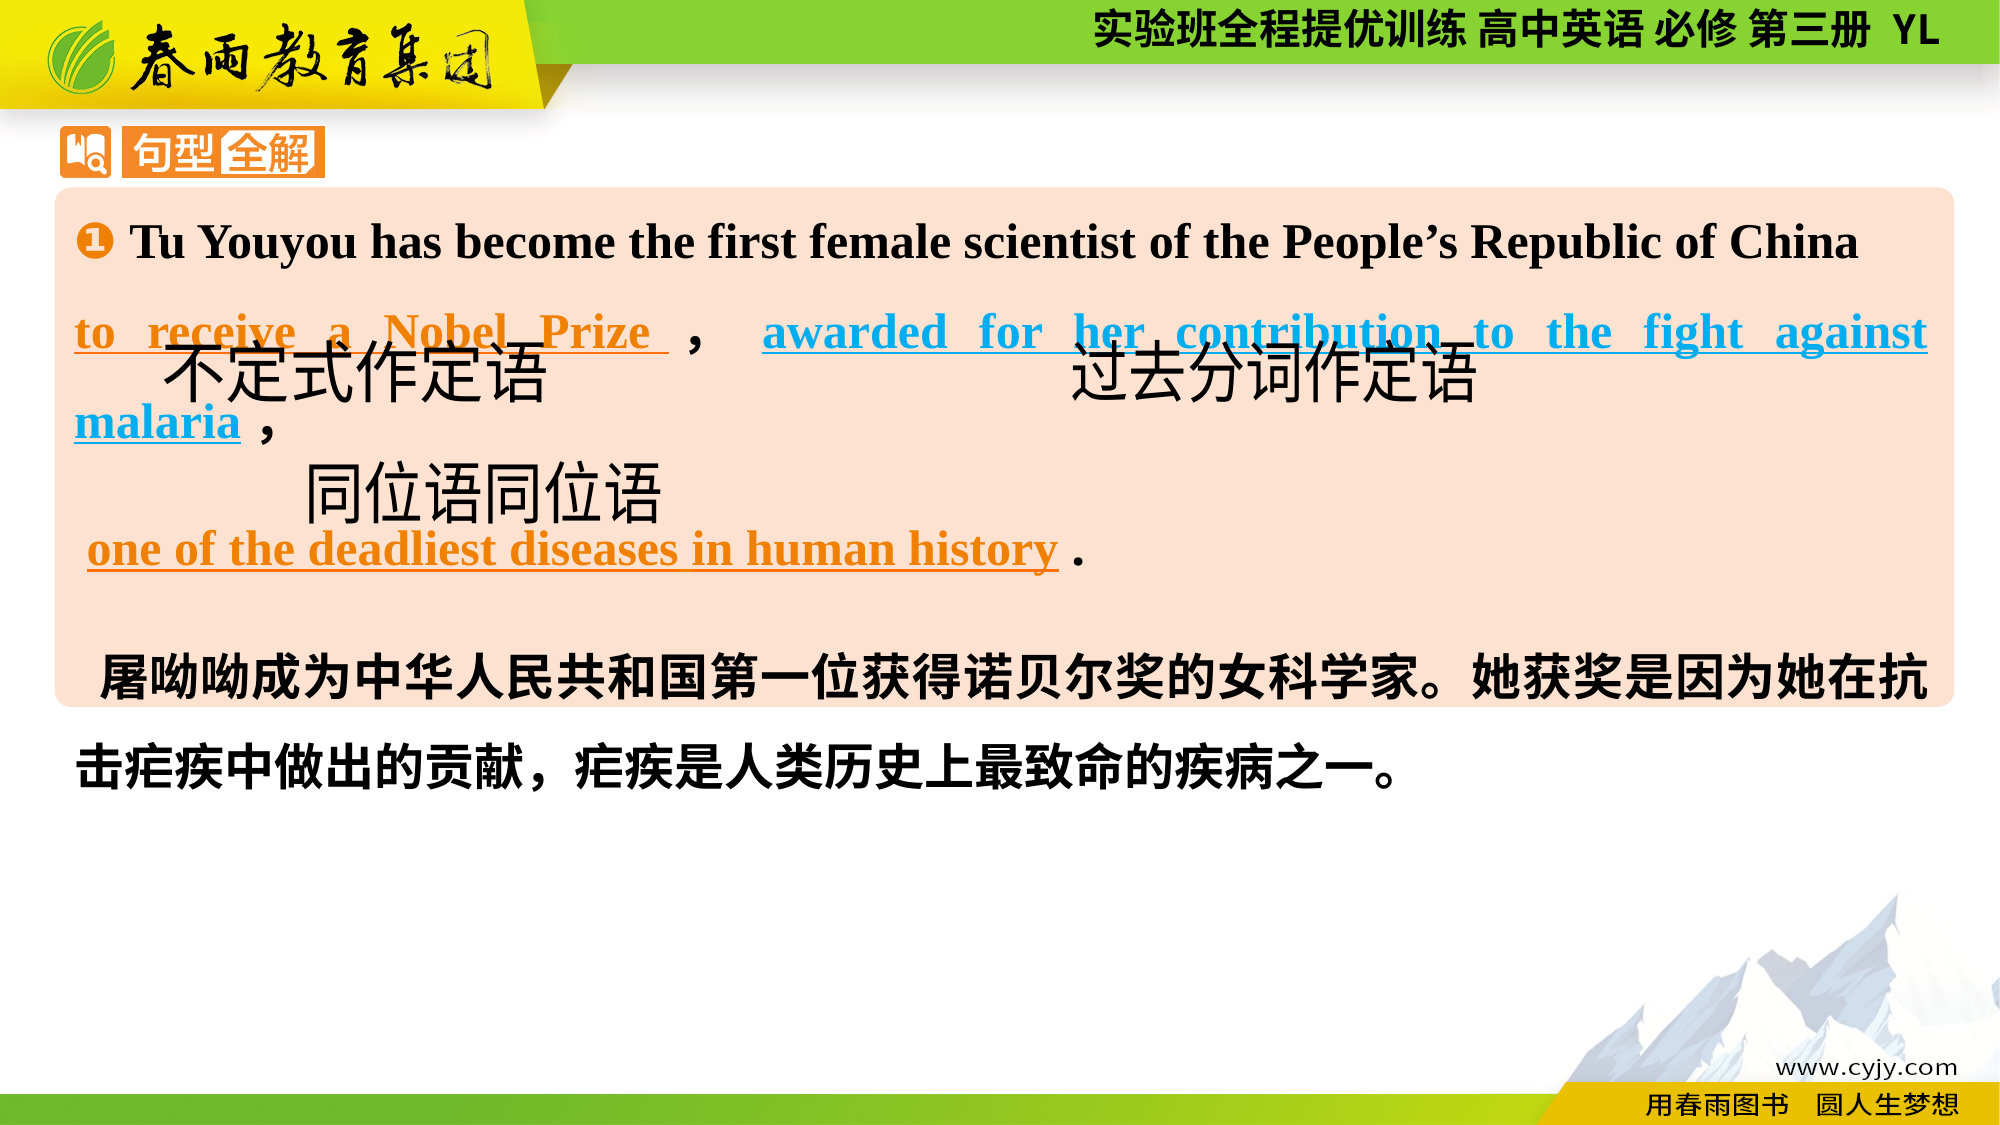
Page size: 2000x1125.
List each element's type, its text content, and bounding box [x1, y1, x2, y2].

text_box [54, 192, 59, 702]
text_box [1944, 188, 1955, 706]
picture [0, 0, 2000, 1125]
list ❶ Tu Youyou has become the first female scientist of the People’s Republic of China to receive a Nobel Prize，awarded for her contribution to the fight against malaria， one of the deadliest diseases in human history . 屠呦呦成为中华人民共和国第一位获得诺贝尔奖的女科学家。她获奖是因为她在抗击疟疾中做出的贡献，疟疾是人类历史上最致命的疾病之一。 [59, 170, 1944, 719]
